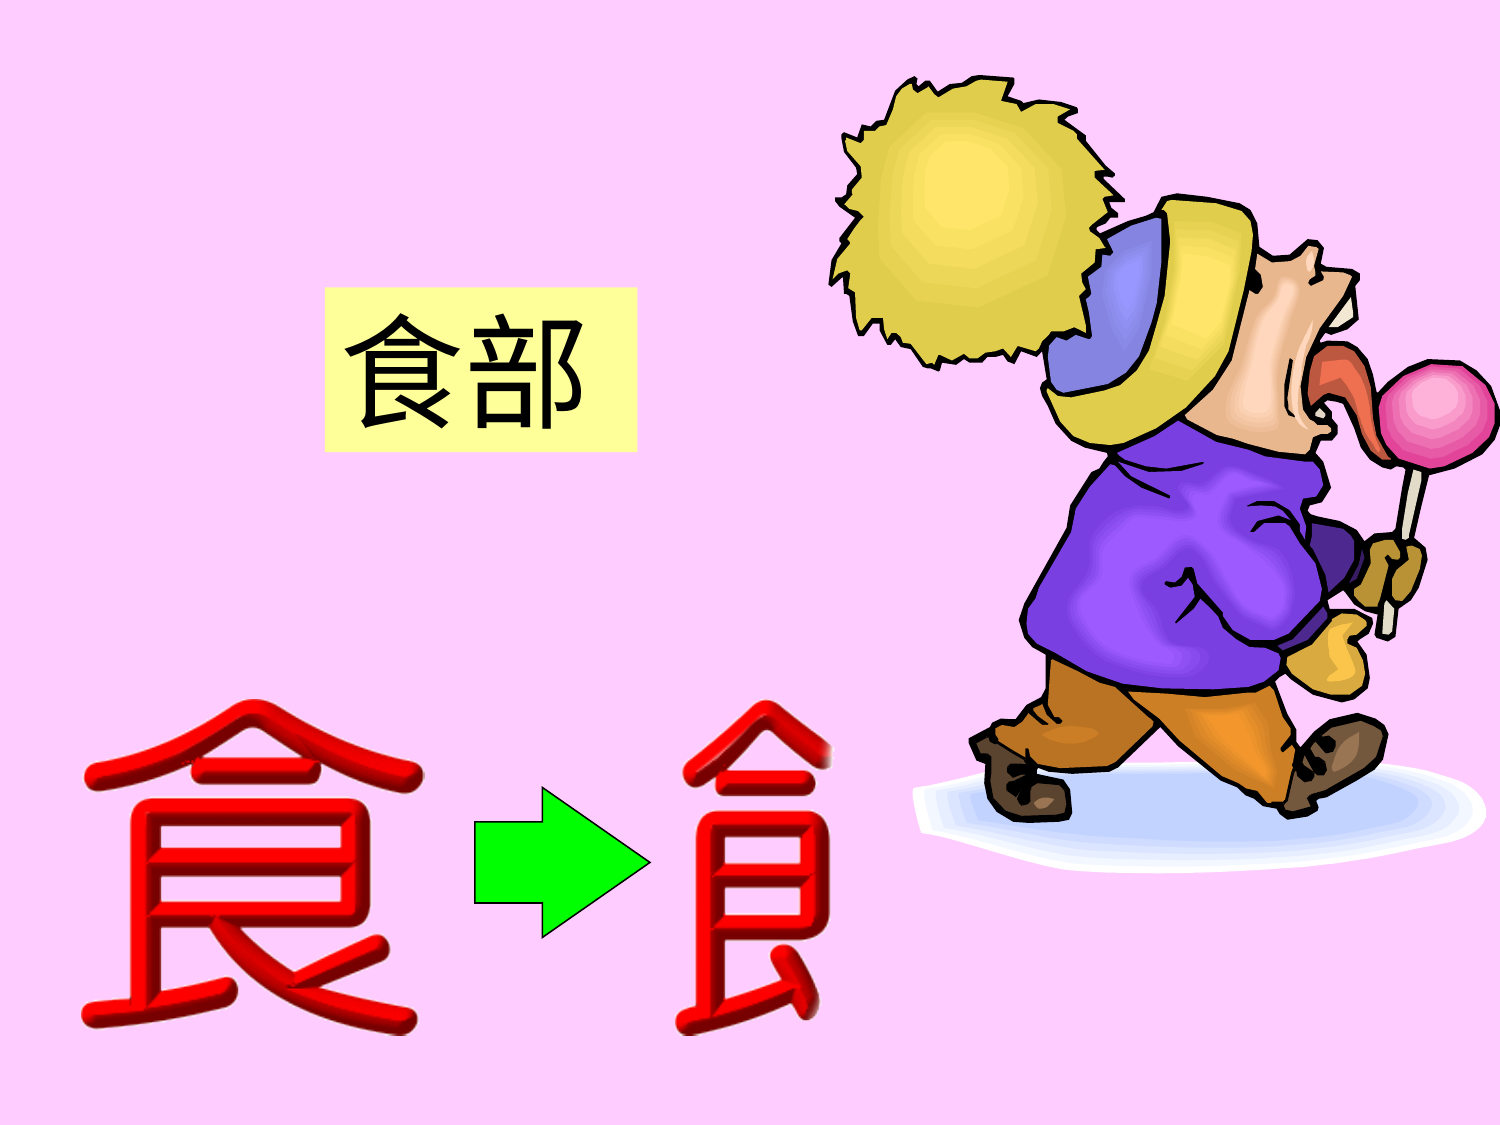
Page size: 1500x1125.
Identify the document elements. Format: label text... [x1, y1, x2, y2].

picture [674, 74, 1500, 1036]
picture [80, 699, 425, 1036]
text_box 食部 [324, 287, 638, 453]
text_box [474, 787, 650, 938]
